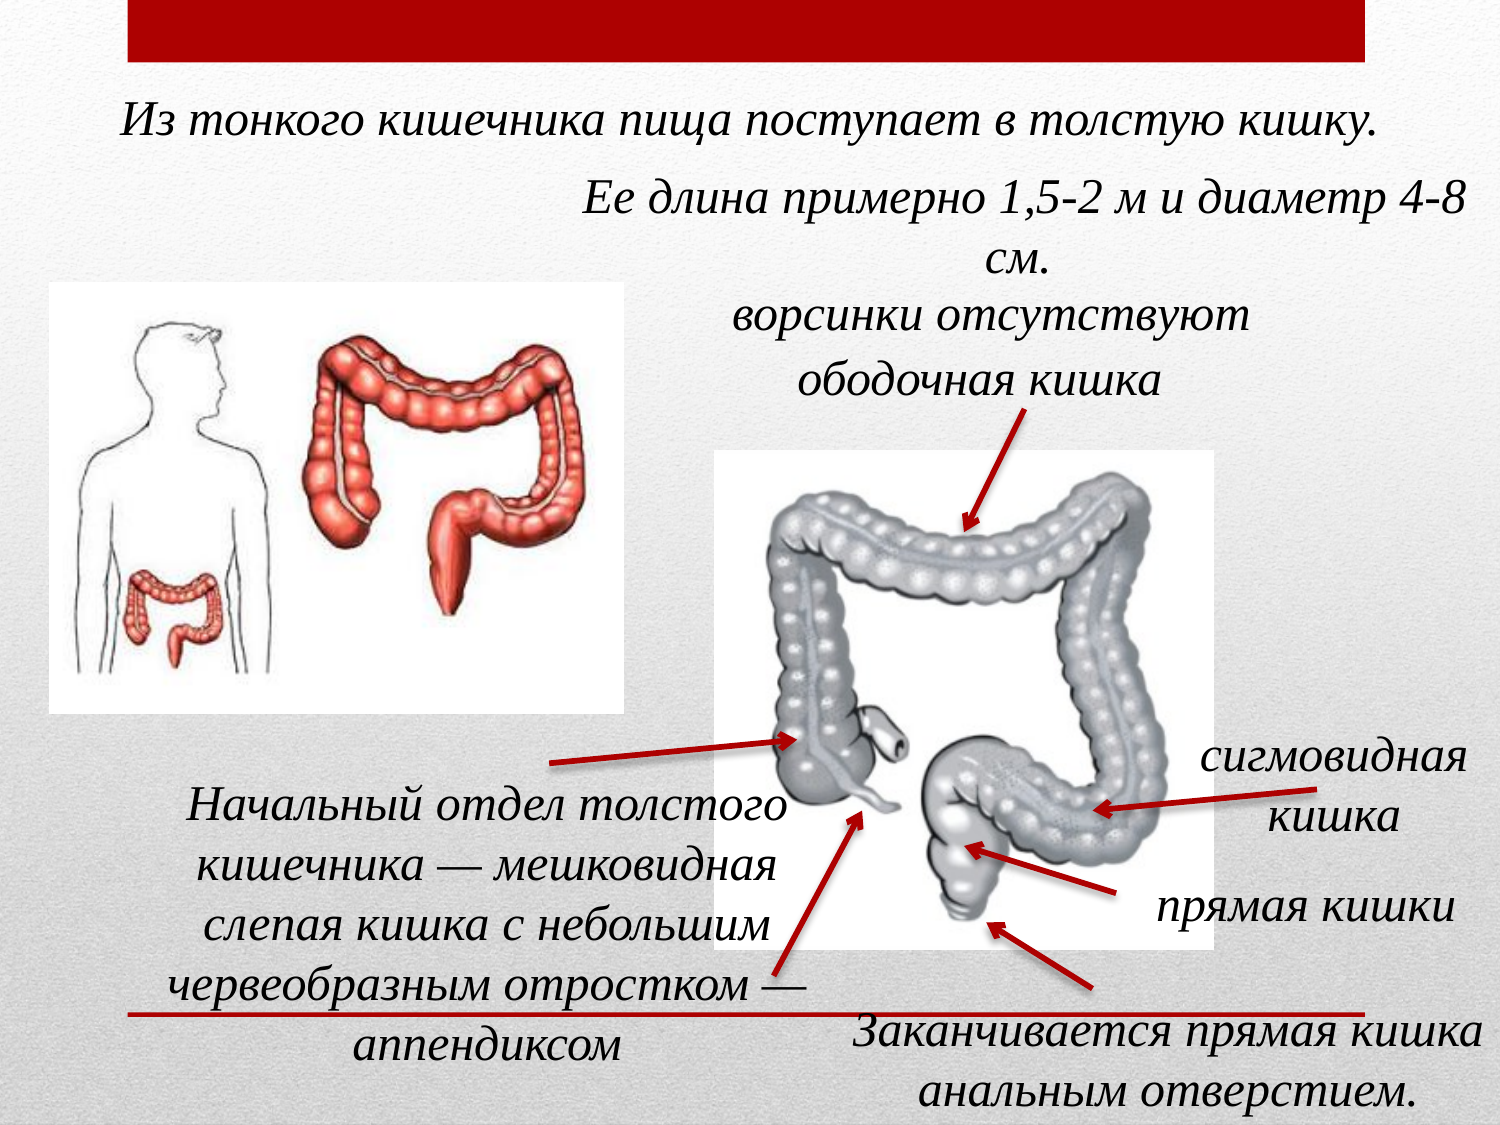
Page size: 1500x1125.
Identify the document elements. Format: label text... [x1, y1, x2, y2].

text_box прямая кишки [1219, 864, 1472, 939]
text_box Заканчивается прямая кишка анальным отверстием. [793, 988, 1500, 1124]
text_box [985, 921, 1094, 990]
text_box сигмовидная кишка [1219, 713, 1500, 849]
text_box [548, 738, 798, 764]
text_box Начальный отдел толстого кишечника — мешковидная слепая кишка с небольшим червеобразным отростком — аппендиксом [112, 763, 863, 1078]
text_box ворсинки отсутствуют [717, 272, 1266, 337]
picture [713, 449, 1215, 951]
text_box Из тонкого кишечника пища поступает в толстую кишку. [64, 78, 1447, 153]
text_box Ее длина примерно 1,5-2 м и диаметр 4-8 см. [549, 155, 1500, 291]
picture [48, 282, 625, 715]
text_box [1091, 788, 1318, 812]
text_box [772, 809, 863, 977]
text_box ободочная кишка [629, 337, 1362, 413]
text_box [963, 408, 1026, 533]
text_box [963, 845, 1117, 894]
